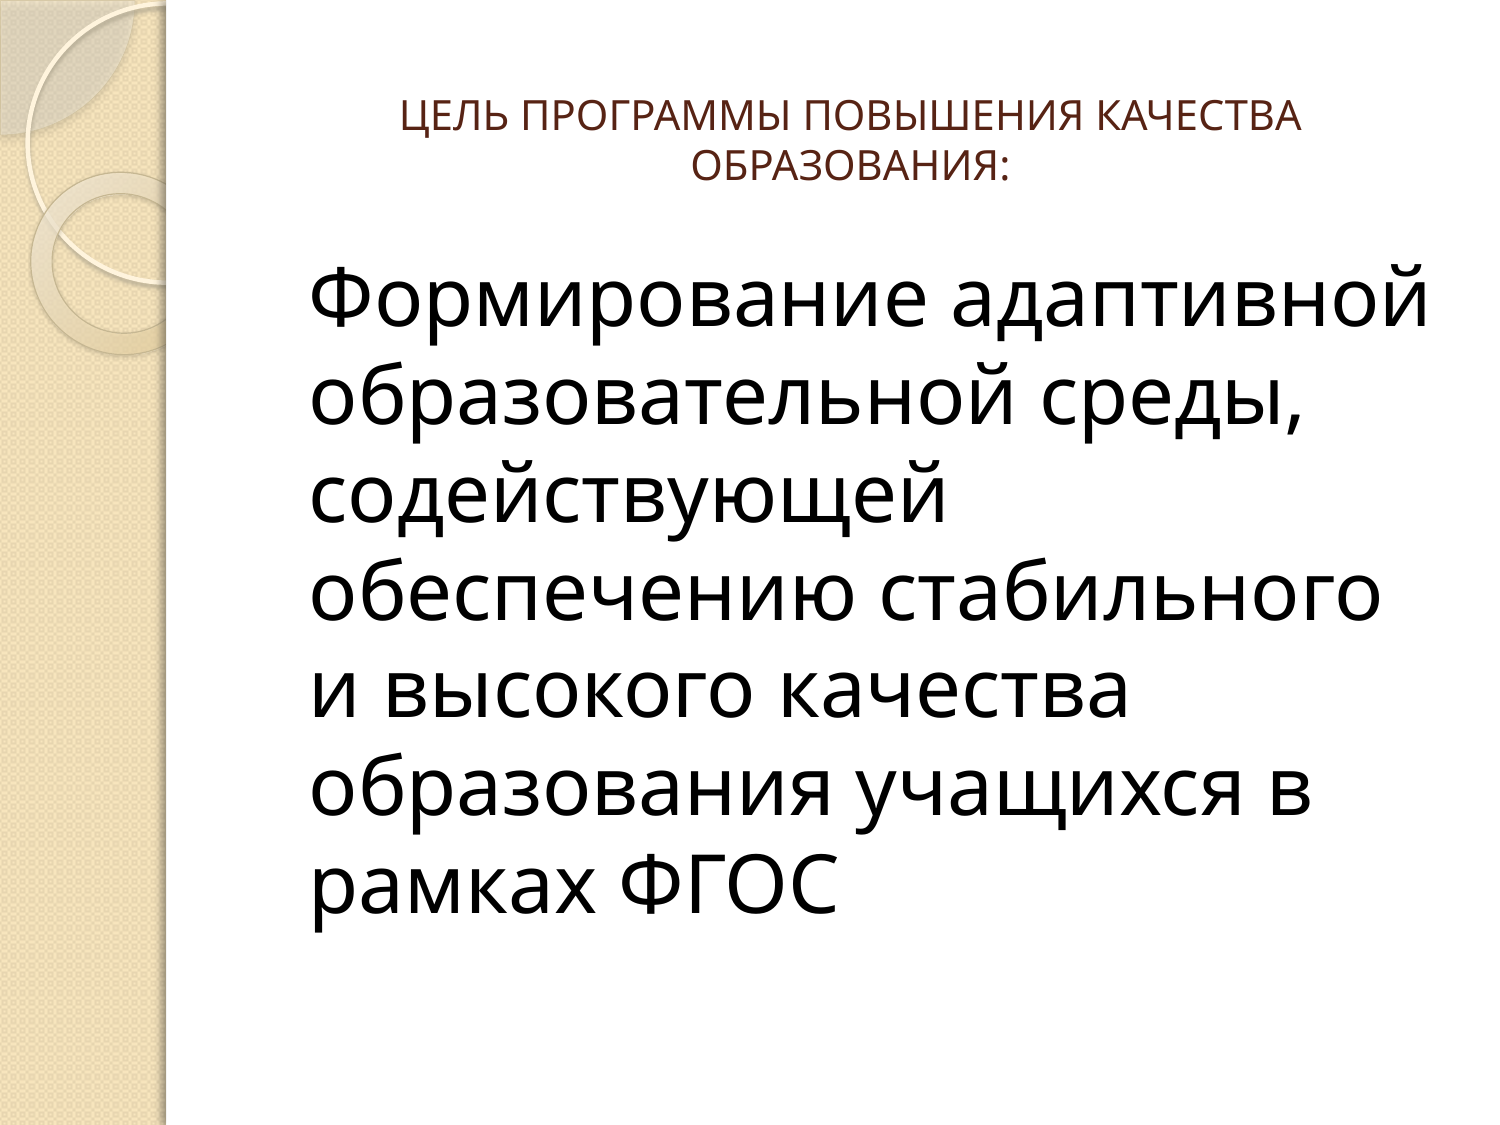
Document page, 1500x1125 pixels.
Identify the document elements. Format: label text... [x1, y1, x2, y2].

title ЦЕЛЬ ПРОГРАММЫ ПОВЫШЕНИЯ КАЧЕСТВА ОБРАЗОВАНИЯ: [235, 45, 1466, 233]
list Формирование адаптивной образовательной среды, содействующей обеспечению стабильного и высокого качества образования учащихся в рамках ФГОС [235, 237, 1466, 1025]
